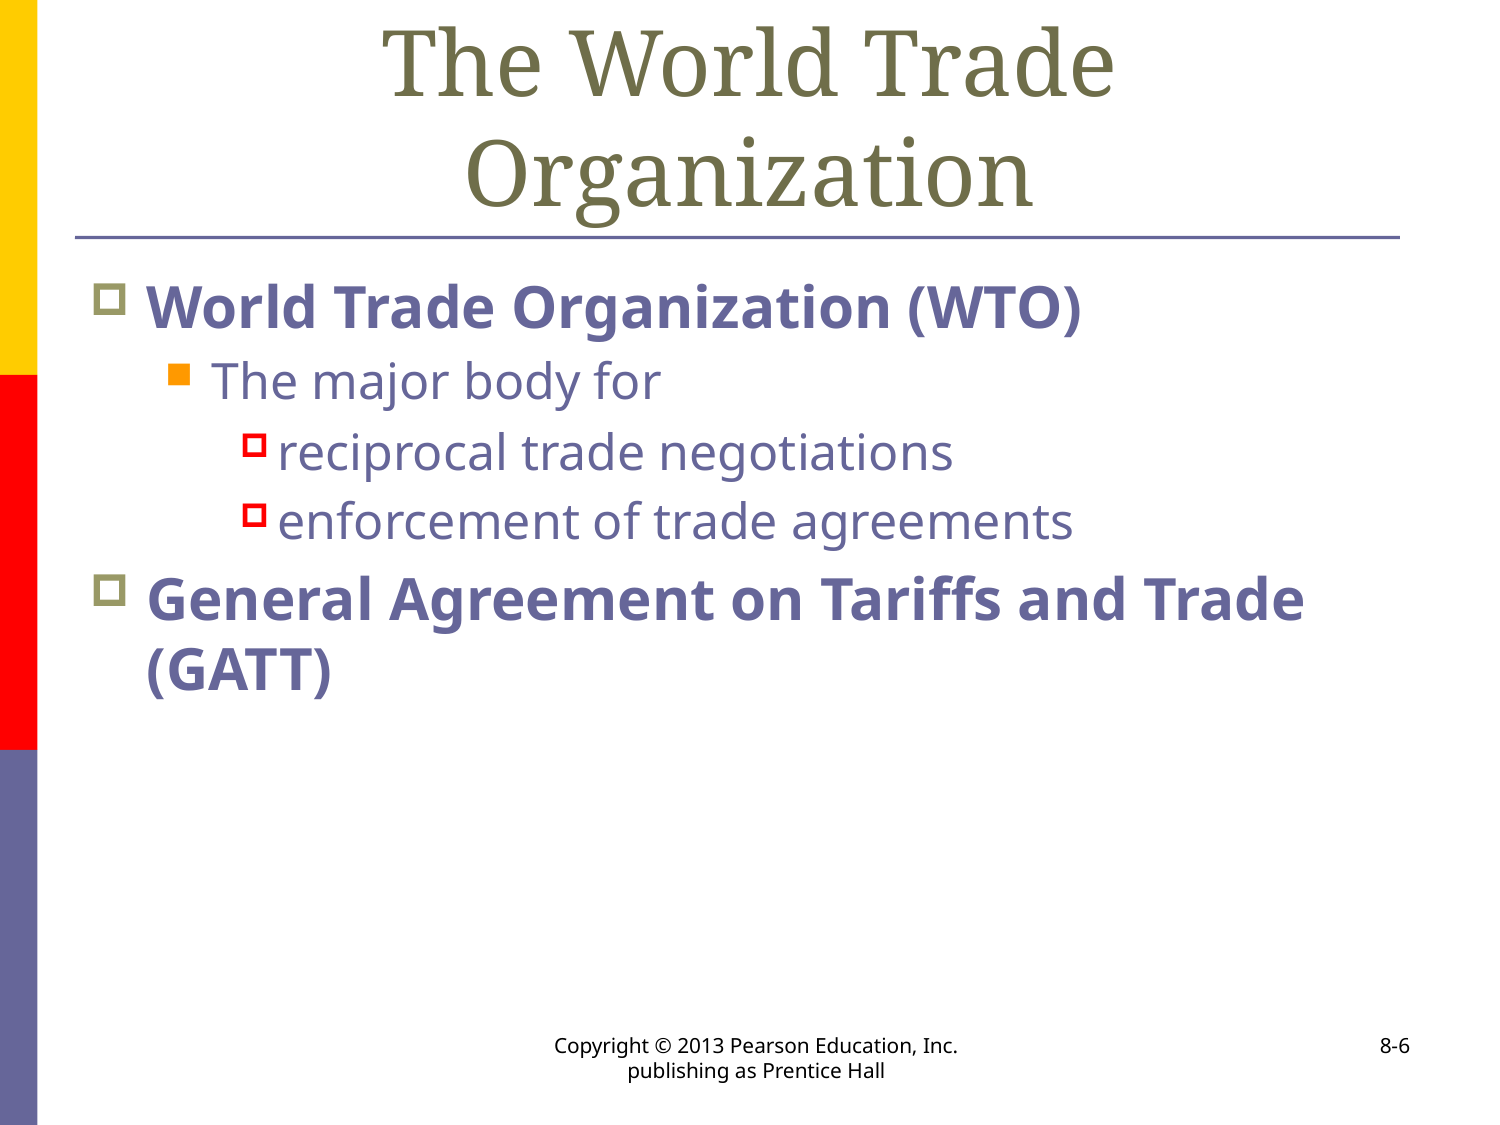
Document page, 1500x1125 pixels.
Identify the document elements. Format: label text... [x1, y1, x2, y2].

slide_number 8-6 [1074, 1025, 1425, 1100]
title The World Trade Organization [75, 45, 1425, 233]
list World Trade Organization (WTO) The major body for reciprocal trade negotiations enforcement of trade agreements General Agreement on Tariffs and Trade (GATT) [75, 262, 1425, 1006]
footer Copyright © 2013 Pearson Education, Inc. publishing as Prentice Hall [500, 1025, 1013, 1100]
